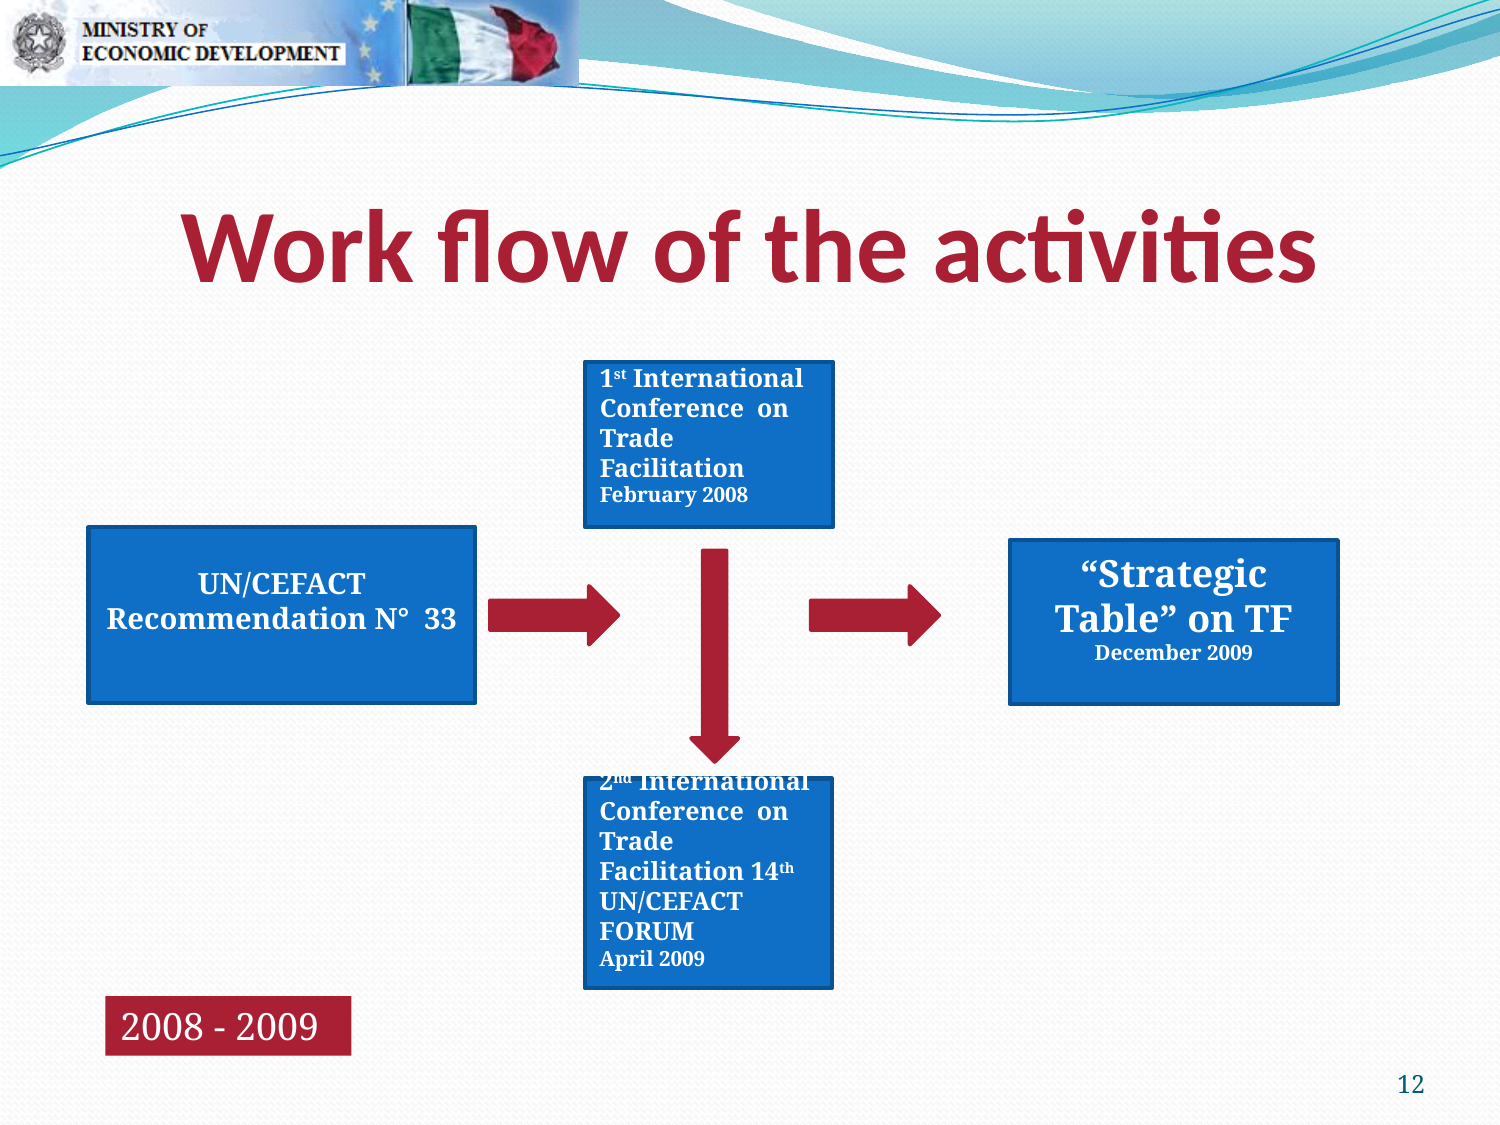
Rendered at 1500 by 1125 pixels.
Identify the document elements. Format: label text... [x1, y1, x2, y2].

text_box [808, 584, 942, 647]
text_box 1st International Conference on Trade Facilitation February 2008 [583, 360, 835, 529]
text_box “Strategic Table” on TF December 2009 [1008, 538, 1340, 706]
text_box [689, 548, 741, 764]
text_box 2008 - 2009 [105, 996, 352, 1056]
text_box UN/CEFACT Recommendation N° 33 [86, 525, 477, 705]
text_box [488, 584, 621, 647]
slide_number 12 [1299, 1042, 1425, 1103]
title Work flow of the activities [75, 115, 1425, 303]
text_box 2nd International Conference on Trade Facilitation 14th UN/CEFACT FORUM April 2009 [583, 776, 834, 990]
picture [0, 0, 579, 87]
